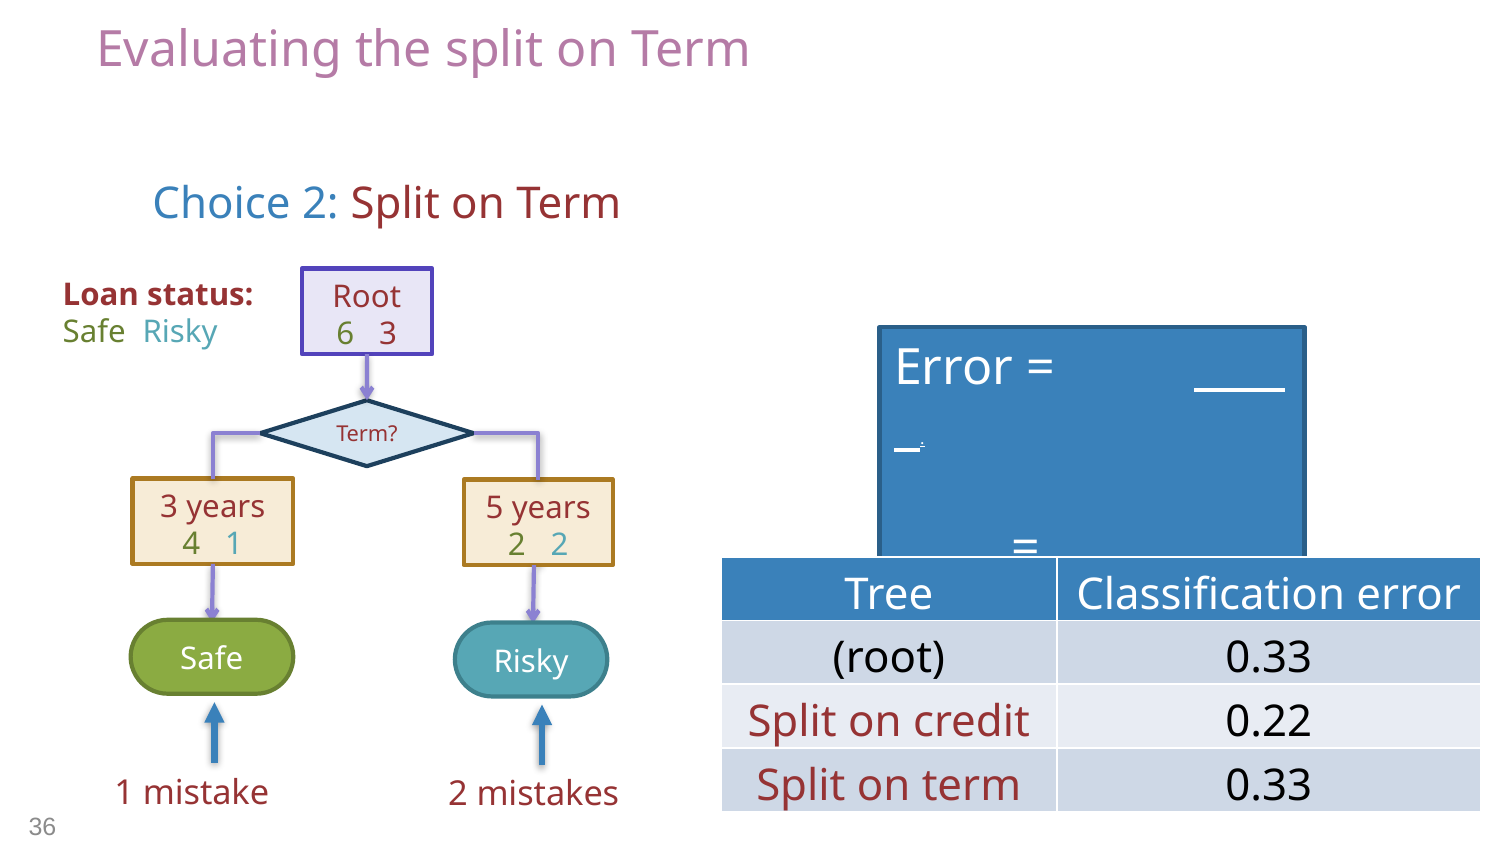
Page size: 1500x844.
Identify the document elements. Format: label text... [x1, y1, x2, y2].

table_cell 0.33 [1058, 749, 1480, 811]
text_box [473, 432, 539, 480]
table_cell 0.33 [1058, 621, 1480, 683]
text_box Term? [262, 399, 472, 469]
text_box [537, 479, 563, 566]
text_box Loan status: Safe Risky [48, 266, 278, 357]
text_box 1 mistake [99, 762, 330, 819]
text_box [212, 432, 261, 479]
text_box Safe [128, 617, 296, 696]
table_cell 0.22 [1058, 685, 1480, 747]
table_cell (root) [722, 621, 1056, 683]
table_cell Split on term [722, 749, 1056, 811]
text_box Risky [452, 620, 610, 699]
title Evaluating the split on Term [81, 1, 1431, 142]
text_box 3 years 4 1 [130, 476, 295, 566]
text_box 5 years 2 2 [462, 477, 532, 567]
text_box Error = . = [877, 325, 1307, 556]
table_cell Split on credit [722, 685, 1056, 747]
table_header Tree [722, 558, 1056, 620]
table_header Classification error [1058, 558, 1480, 620]
text_box Choice 2: Split on Term [137, 167, 772, 235]
text_box 2 mistakes [433, 763, 651, 820]
text_box 5 years 2 2 [561, 477, 615, 567]
text_box Root 6 3 [300, 266, 434, 356]
